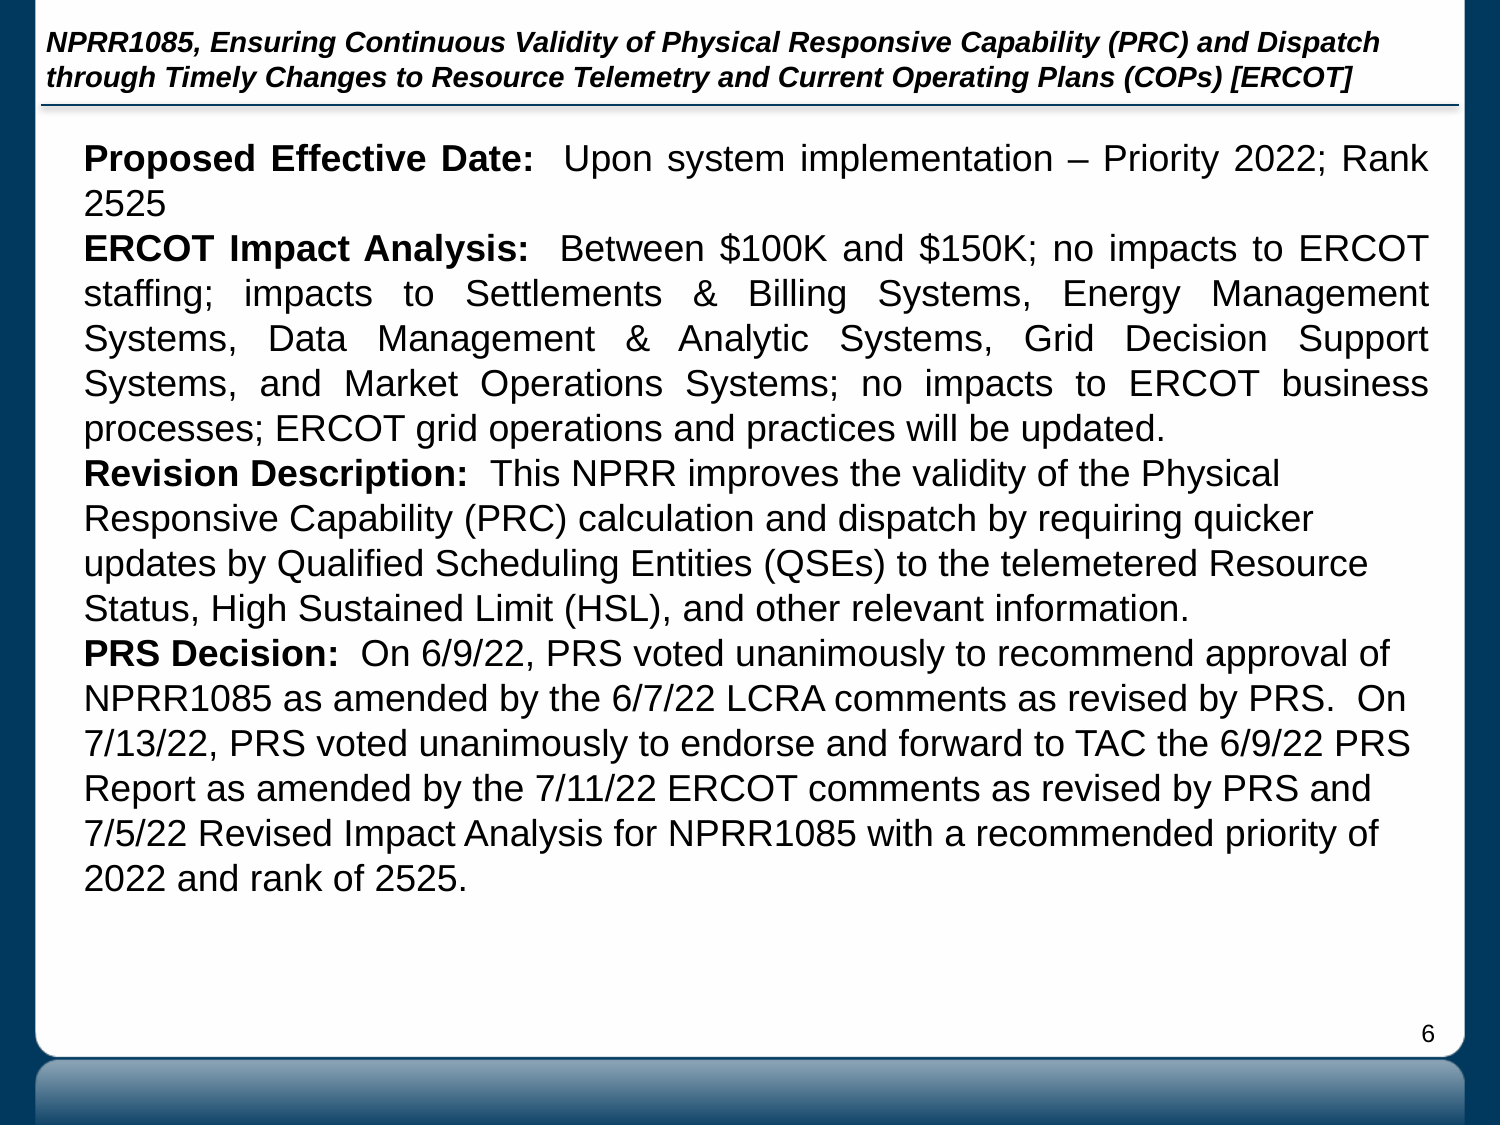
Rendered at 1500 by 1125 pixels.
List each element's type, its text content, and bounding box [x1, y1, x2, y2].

text_box Proposed Effective Date: Upon system implementation – Priority 2022; Rank 2525 ERCOT Impact Analysis: Between $100K and $150K; no impacts to ERCOT staffing; impacts to Settlements & Billing Systems, Energy Management Systems, Data Management & Analytic Systems, Grid Decision Support Systems, and Market Operations Systems; no impacts to ERCOT business processes; ERCOT grid operations and practices will be updated. Revision Description: This NPRR improves the validity of the Physical Responsive Capability (PRC) calculation and dispatch by requiring quicker updates by Qualified Scheduling Entities (QSEs) to the telemetered Resource Status, High Sustained Limit (HSL), and other relevant information. PRS Decision: On 6/9/22, PRS voted unanimously to recommend approval of NPRR1085 as amended by the 6/7/22 LCRA comments as revised by PRS. On 7/13/22, PRS voted unanimously to endorse and forward to TAC the 6/9/22 PRS Report as amended by the 7/11/22 ERCOT comments as revised by PRS and 7/5/22 Revised Impact Analysis for NPRR1085 with a recommended priority of 2022 and rank of 2525. [31, 126, 1444, 907]
picture [35, 0, 1465, 1125]
title NPRR1085, Ensuring Continuous Validity of Physical Responsive Capability (PRC) and Dispatch through Timely Changes to Resource Telemetry and Current Operating Plans (COPs) [ERCOT] [31, 20, 1464, 97]
